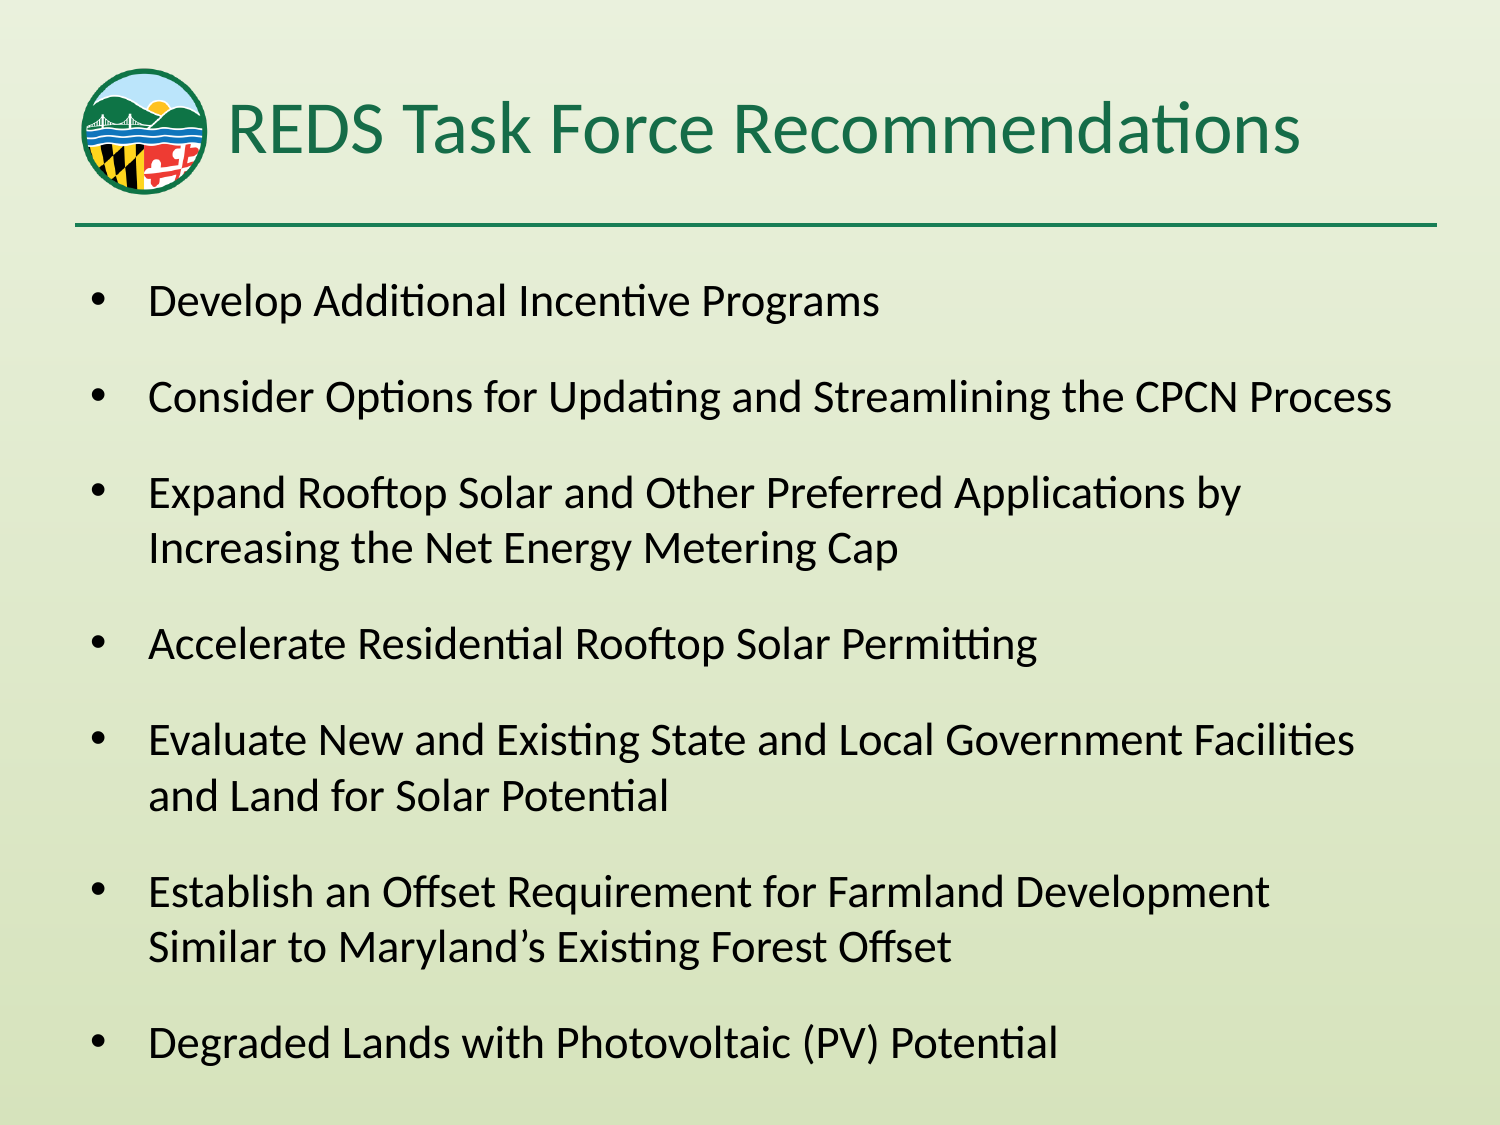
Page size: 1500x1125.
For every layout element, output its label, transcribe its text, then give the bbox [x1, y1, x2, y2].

title REDS Task Force Recommendations [212, 29, 1388, 218]
list Develop Additional Incentive Programs Consider Options for Updating and Streamlining the CPCN Process Expand Rooftop Solar and Other Preferred Applications by Increasing the Net Energy Metering Cap Accelerate Residential Rooftop Solar Permitting Evaluate New and Existing State and Local Government Facilities and Land for Solar Potential Establish an Offset Requirement for Farmland Development Similar to Maryland’s Existing Forest Offset Degraded Lands with Photovoltaic (PV) Potential [75, 262, 1425, 1099]
picture [75, 62, 212, 200]
